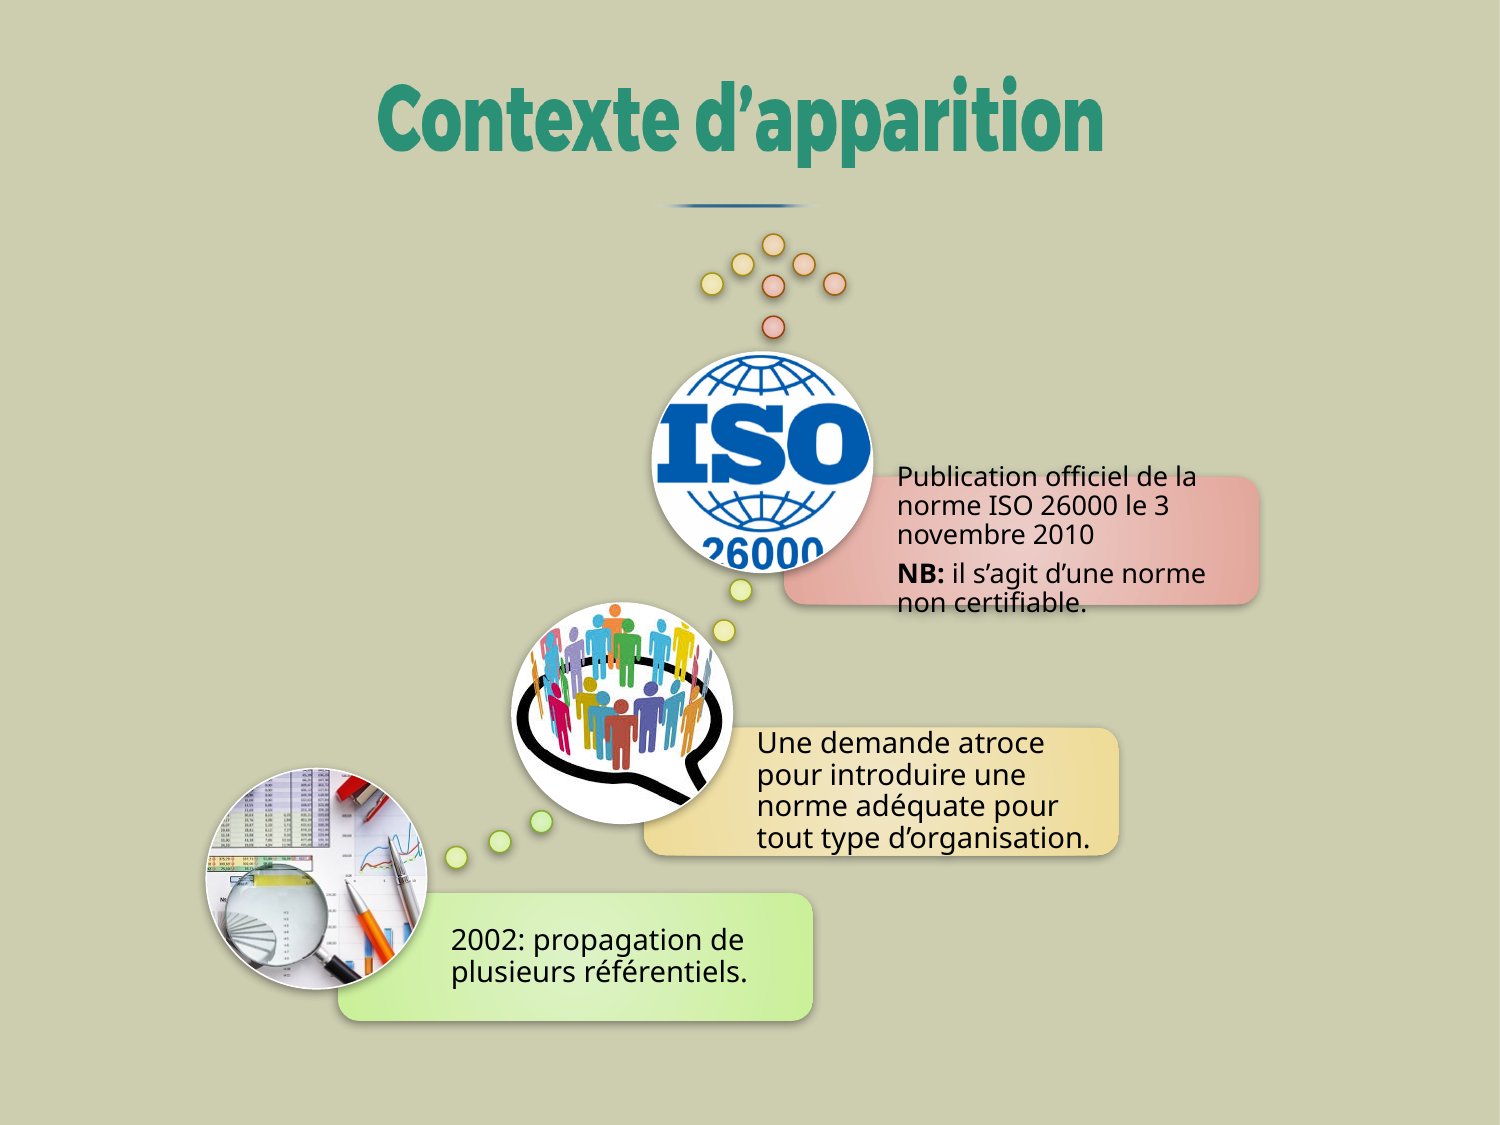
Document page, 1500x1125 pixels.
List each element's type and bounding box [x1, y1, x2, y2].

text_box [0, 207, 1466, 1047]
picture [0, 0, 1500, 1125]
